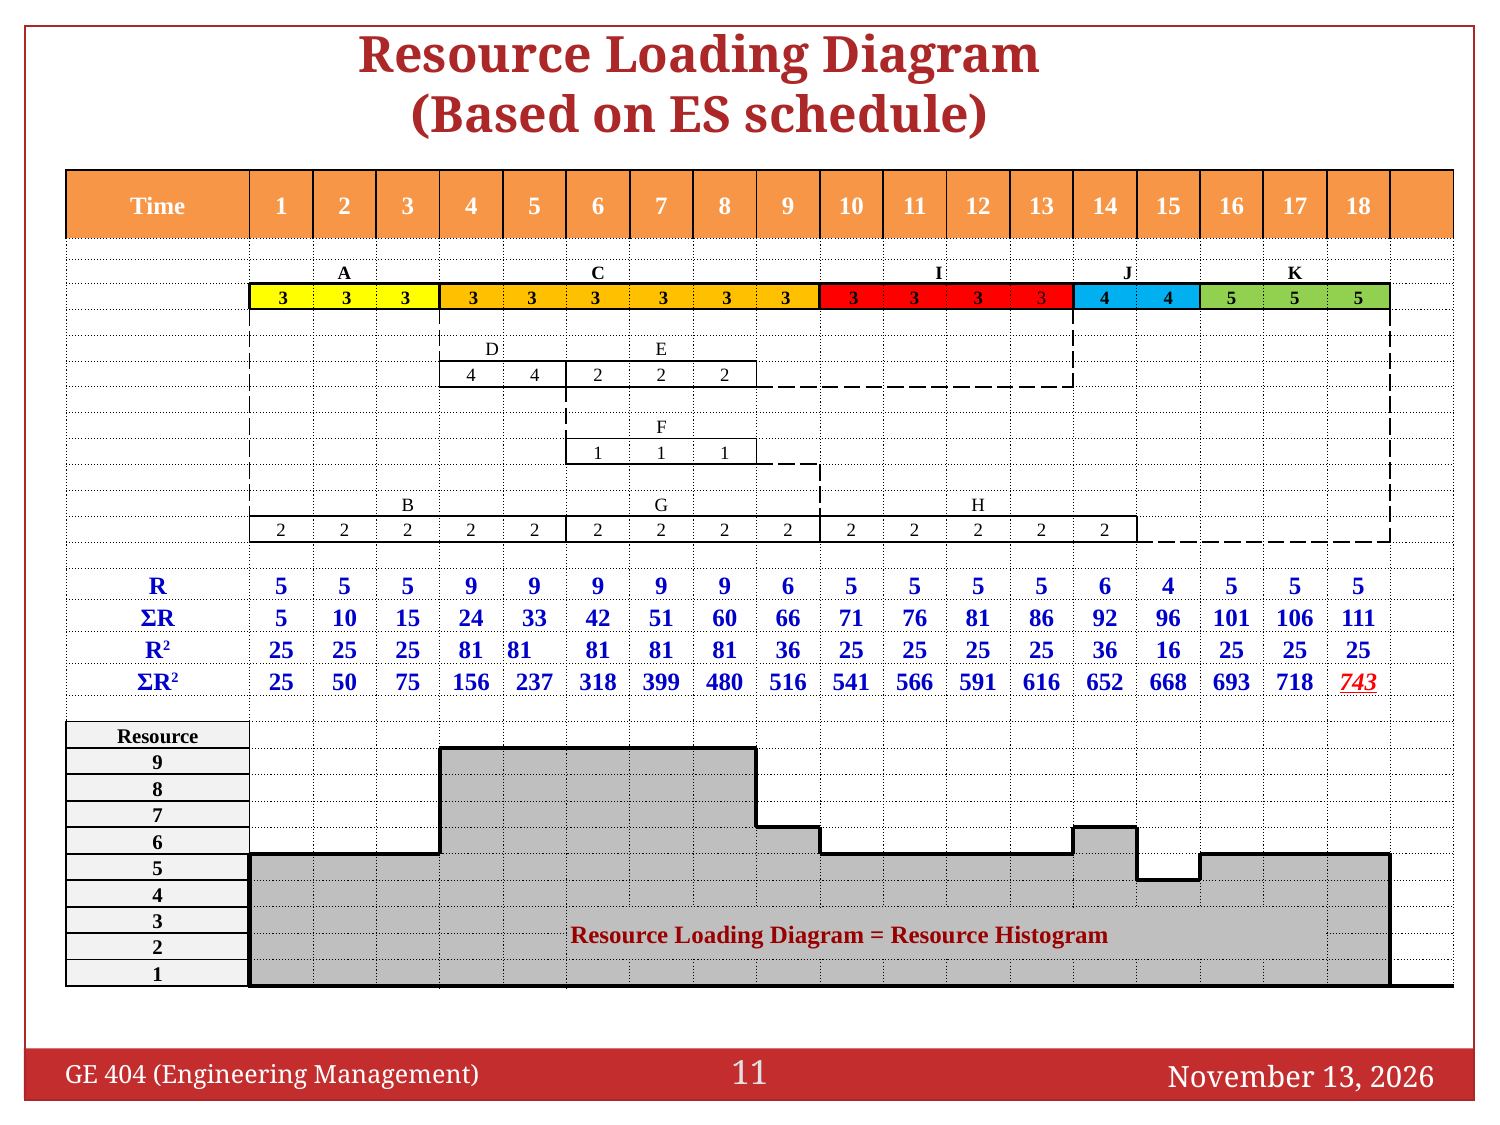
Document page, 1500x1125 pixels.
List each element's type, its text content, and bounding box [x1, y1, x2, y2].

table_cell [947, 774, 1010, 801]
table_cell [1263, 801, 1327, 827]
table_cell [756, 335, 820, 361]
table_cell 25 [313, 632, 376, 664]
table_cell [503, 438, 565, 464]
table_cell [503, 880, 566, 907]
table_cell [693, 721, 756, 746]
table_cell [1010, 827, 1071, 852]
table_cell [630, 721, 693, 746]
table_cell [1200, 490, 1263, 516]
table_cell [883, 464, 947, 490]
table_cell [1263, 335, 1327, 361]
table_cell [1073, 748, 1137, 774]
table_cell 5 [250, 600, 313, 632]
table_cell [1200, 516, 1263, 542]
table_cell I [883, 259, 947, 282]
table_cell [503, 335, 566, 360]
table_cell [1390, 464, 1453, 490]
table_cell 76 [883, 600, 947, 632]
table_cell [503, 259, 566, 282]
table_cell [883, 413, 947, 438]
table_cell [440, 310, 503, 335]
table_cell [1137, 490, 1200, 516]
table_cell 591 [947, 664, 1010, 696]
table_cell [313, 696, 376, 721]
table_cell 92 [1073, 600, 1137, 632]
table_cell [1390, 827, 1453, 854]
table_cell [947, 310, 1010, 335]
table_cell 4 [503, 362, 565, 386]
table_cell [1010, 774, 1073, 801]
table_cell [1075, 829, 1135, 854]
table_cell 5 [67, 855, 247, 879]
table_cell [1073, 960, 1137, 984]
table_cell 516 [756, 664, 820, 696]
table_header 15 [1138, 171, 1199, 238]
table_cell [820, 238, 883, 259]
table_cell [66, 361, 250, 387]
table_cell [630, 696, 693, 721]
table_cell 106 [1263, 600, 1327, 632]
table_cell [756, 387, 820, 413]
table_cell [947, 827, 1010, 852]
table_cell [566, 335, 630, 360]
table_cell [1010, 310, 1073, 335]
table_cell [1327, 310, 1390, 335]
table_cell [758, 774, 820, 801]
table_cell [66, 413, 250, 438]
table_cell [883, 748, 947, 774]
table_cell [757, 361, 820, 387]
table_cell Resource Loading Diagram = Resource Histogram [566, 907, 1327, 960]
table_cell [1073, 438, 1137, 464]
table_cell 50 [313, 664, 376, 696]
table_cell [1390, 568, 1453, 600]
table_cell [630, 801, 693, 827]
table_cell [566, 490, 630, 515]
table_cell [1200, 464, 1263, 490]
table_cell [376, 774, 438, 801]
table_cell [1327, 801, 1390, 827]
table_header 4 [440, 171, 502, 238]
table_cell 5 [1263, 568, 1327, 600]
table_cell [66, 696, 250, 721]
table_cell [313, 801, 376, 827]
table_cell 2 [756, 517, 819, 541]
table_cell 2 [567, 517, 630, 541]
table_cell [313, 933, 376, 960]
table_cell 33 [503, 600, 566, 632]
table_cell 718 [1263, 664, 1327, 696]
table_cell [1073, 854, 1135, 880]
table_cell [1137, 748, 1200, 774]
table_cell [376, 464, 440, 490]
table_cell [1263, 413, 1327, 438]
table_cell 42 [566, 600, 630, 632]
table_cell [566, 238, 630, 259]
table_cell 25 [820, 632, 883, 664]
table_cell [250, 438, 313, 464]
table_cell [1390, 238, 1453, 259]
table_cell [1327, 238, 1390, 259]
table_header Time [67, 171, 249, 238]
table_cell [440, 438, 503, 464]
table_cell [693, 854, 756, 880]
table_cell [376, 827, 438, 852]
table_cell 25 [1327, 632, 1390, 664]
table_cell [503, 774, 566, 801]
table_cell 60 [693, 600, 756, 632]
table_cell [503, 696, 566, 721]
table_cell [503, 827, 566, 854]
table_cell [947, 801, 1010, 827]
table_cell [1200, 387, 1263, 413]
table_cell [66, 490, 250, 516]
table_cell [566, 543, 630, 568]
table_cell [820, 490, 883, 515]
table_cell [313, 464, 376, 490]
table_cell [1137, 774, 1200, 801]
table_cell 480 [693, 664, 756, 696]
table_cell [1263, 696, 1327, 721]
table_cell 3 [693, 285, 756, 308]
table_cell 24 [440, 600, 503, 632]
table_cell 3 [883, 285, 947, 308]
table_cell [630, 465, 693, 490]
table_cell [503, 933, 566, 960]
table_cell [1390, 490, 1453, 516]
table_cell 25 [883, 632, 947, 664]
table_cell [693, 801, 754, 827]
table_cell [1200, 238, 1263, 259]
table_cell [1327, 827, 1390, 852]
table_cell [66, 259, 250, 283]
table_cell [440, 907, 503, 933]
table_cell [250, 310, 313, 335]
table_cell [250, 238, 313, 259]
table_cell [1010, 413, 1073, 438]
table_cell A [313, 259, 376, 282]
table_cell [1200, 335, 1263, 361]
table_cell [376, 259, 440, 282]
table_cell [313, 413, 376, 438]
table_cell [693, 335, 756, 360]
table_cell 96 [1137, 600, 1200, 632]
table_cell [440, 543, 503, 568]
table_cell [1327, 721, 1390, 748]
table_cell [566, 388, 630, 413]
table_cell 81 [630, 632, 693, 664]
table_cell [313, 238, 376, 259]
table_cell [883, 960, 947, 984]
table_cell 75 [376, 664, 440, 696]
table_cell 2 [313, 517, 376, 541]
table_cell [376, 856, 440, 880]
table_cell 9 [440, 568, 503, 600]
table_cell [756, 413, 820, 438]
table_cell [1392, 960, 1453, 984]
table_cell [1137, 801, 1200, 827]
table_cell [442, 827, 503, 854]
table_cell [66, 438, 250, 464]
table_cell [442, 774, 503, 801]
table_cell [1137, 238, 1200, 259]
table_cell [1327, 748, 1390, 774]
table_cell [1392, 907, 1453, 933]
table_cell [1263, 542, 1327, 568]
table_cell [1139, 827, 1200, 854]
table_cell 693 [1200, 664, 1263, 696]
table_cell [1263, 464, 1327, 490]
table_cell [1327, 361, 1390, 387]
table_cell [1390, 542, 1453, 568]
table_cell [252, 856, 313, 880]
table_cell [376, 438, 440, 464]
table_cell 25 [947, 632, 1010, 664]
table_cell 5 [1263, 285, 1327, 308]
table_cell [1010, 361, 1073, 387]
table_cell [1010, 880, 1073, 907]
table_cell 3 [821, 285, 883, 308]
table_cell E [630, 335, 693, 360]
table_cell [1200, 721, 1263, 748]
table_cell 3 [947, 285, 1010, 308]
table_cell [1010, 238, 1073, 259]
table_cell [820, 464, 883, 490]
table_cell [947, 748, 1010, 774]
table_cell [630, 310, 693, 335]
table_cell [1200, 827, 1263, 852]
table_cell 3 [251, 285, 313, 308]
table_cell 3 [441, 285, 503, 308]
table_cell 5 [820, 568, 883, 600]
table_cell [566, 827, 630, 854]
table_cell 9 [67, 749, 249, 773]
table_cell [250, 361, 313, 387]
table_cell 9 [566, 568, 630, 600]
table_cell 3 [566, 285, 630, 308]
table_cell [1390, 361, 1453, 387]
table_cell [250, 774, 313, 801]
table_cell 10 [313, 600, 376, 632]
table_cell [1137, 259, 1200, 282]
table_cell [1327, 413, 1390, 438]
table_cell [756, 464, 820, 490]
table_cell [313, 490, 376, 515]
slide_number 11 [699, 1037, 800, 1110]
table_cell [947, 335, 1010, 361]
table_cell 3 [376, 285, 438, 308]
table_cell [252, 880, 313, 907]
table_cell [820, 696, 883, 721]
table_cell [313, 774, 376, 801]
table_cell [1327, 490, 1390, 516]
table_cell [503, 960, 566, 984]
table_cell [1200, 696, 1263, 721]
table_cell [440, 933, 503, 960]
table_cell [1202, 856, 1263, 880]
table_cell [1200, 542, 1263, 568]
table_cell 2 [630, 517, 693, 541]
table_cell 399 [630, 664, 693, 696]
table_cell [1390, 801, 1453, 827]
table_cell [758, 801, 820, 825]
table_cell 5 [1200, 568, 1263, 600]
table_cell [566, 801, 630, 827]
table_cell 7 [67, 802, 249, 826]
table_cell [1010, 438, 1073, 464]
table_cell [1263, 387, 1327, 413]
table_cell [947, 259, 1010, 282]
table_cell [693, 827, 756, 854]
table_cell [250, 696, 313, 721]
table_cell [1137, 721, 1200, 748]
table_cell 81 [503, 632, 566, 664]
table_cell [630, 388, 693, 413]
table_cell 6 [1073, 568, 1137, 600]
table_cell 3 [67, 908, 247, 932]
table_cell 2 [821, 517, 883, 541]
table_cell Resource [67, 722, 249, 747]
table_cell 2 [250, 517, 313, 541]
table_cell [1137, 335, 1200, 361]
table_cell 2 [376, 517, 440, 541]
table_cell [820, 856, 883, 880]
table_cell [376, 907, 440, 933]
table_cell [376, 387, 440, 413]
table_cell [1327, 933, 1388, 960]
table_cell 2 [947, 517, 1010, 541]
table_cell [566, 880, 630, 907]
table_cell [820, 774, 883, 801]
table_cell 541 [820, 664, 883, 696]
table_cell [566, 774, 630, 801]
table_cell R [66, 568, 250, 600]
table_cell [693, 880, 756, 907]
table_cell [1391, 283, 1453, 309]
table_cell 6 [756, 568, 820, 600]
table_cell [756, 721, 820, 748]
table_cell [1390, 259, 1453, 283]
table_cell [820, 335, 883, 361]
table_cell [313, 907, 376, 933]
table_cell [1200, 438, 1263, 464]
table_cell [1073, 335, 1137, 361]
table_cell [1010, 960, 1073, 984]
table_cell [630, 880, 693, 907]
table_cell [1073, 880, 1137, 907]
table_cell [883, 361, 947, 387]
table_cell [1200, 310, 1263, 335]
table_cell [313, 438, 376, 464]
table_cell [1327, 542, 1390, 568]
table_cell [1073, 801, 1137, 825]
table_cell [630, 854, 693, 880]
table_cell 81 [566, 632, 630, 664]
table_cell [503, 490, 566, 515]
table_cell 25 [1010, 632, 1073, 664]
table_cell [1137, 438, 1200, 464]
table_cell [1327, 387, 1390, 413]
table_cell [1390, 335, 1453, 361]
table_cell 4 [67, 881, 247, 906]
table_cell [1137, 464, 1200, 490]
table_cell 36 [1073, 632, 1137, 664]
table_cell [693, 310, 756, 335]
table_header 1 [250, 171, 312, 238]
table_cell 1 [567, 439, 630, 463]
table_cell [1390, 696, 1453, 721]
table_cell [1073, 310, 1137, 335]
table_cell 1 [630, 439, 693, 463]
table_cell [566, 310, 630, 335]
table_cell [1073, 721, 1137, 748]
table_cell [820, 259, 883, 282]
table_cell [313, 387, 376, 413]
table_cell [1010, 259, 1073, 282]
table_cell [376, 335, 440, 361]
table_cell 5 [250, 568, 313, 600]
table_cell 3 [313, 285, 376, 308]
table_cell [250, 801, 313, 827]
table_cell [376, 238, 440, 259]
table_cell 2 [67, 934, 247, 959]
table_cell [1263, 361, 1327, 387]
table_cell C [566, 259, 630, 282]
table_cell 237 [503, 664, 566, 696]
table_cell [440, 413, 503, 438]
table_cell [440, 880, 503, 907]
table_cell [1263, 960, 1327, 984]
table_cell [1327, 259, 1390, 282]
table_cell 81 [947, 600, 1010, 632]
table_cell [313, 827, 376, 852]
table_cell 1 [693, 439, 756, 463]
table_cell [756, 543, 820, 568]
table_cell [440, 696, 503, 721]
table_header 17 [1264, 171, 1326, 238]
table_cell [883, 438, 947, 464]
table_cell [1010, 801, 1073, 827]
table_cell 2 [693, 517, 756, 541]
table_cell [822, 827, 883, 852]
table_cell [252, 933, 313, 960]
table_cell 9 [630, 568, 693, 600]
table_header 14 [1074, 171, 1136, 238]
table_cell [1263, 827, 1327, 852]
table_cell ΣR2 [66, 664, 250, 696]
table_cell 5 [947, 568, 1010, 600]
table_cell [440, 388, 503, 413]
table_cell 25 [376, 632, 440, 664]
table_cell [1263, 490, 1327, 516]
table_cell [1073, 238, 1137, 259]
table_cell [1327, 774, 1390, 801]
table_header 13 [1011, 171, 1072, 238]
table_cell [1263, 516, 1327, 542]
table_cell 2 [630, 362, 693, 386]
table_cell [693, 388, 756, 413]
table_cell 5 [1327, 285, 1389, 308]
table_cell [1263, 438, 1327, 464]
table_cell [250, 543, 313, 568]
table_cell [313, 721, 376, 748]
table_cell [630, 238, 693, 259]
table_cell [1010, 543, 1073, 568]
table_cell [250, 721, 313, 748]
table_cell [756, 238, 820, 259]
table_cell [66, 542, 250, 568]
table_cell 81 [693, 632, 756, 664]
table_cell 4 [1075, 285, 1137, 308]
table_cell 36 [756, 632, 820, 664]
table_cell [1073, 464, 1137, 490]
table_cell [1327, 907, 1388, 933]
table_cell [1200, 748, 1263, 774]
table_cell [66, 335, 250, 361]
table_header 6 [567, 171, 629, 238]
table_cell 2 [440, 517, 503, 541]
table_cell [1073, 490, 1137, 515]
table_header 7 [631, 171, 692, 238]
table_cell [376, 413, 440, 438]
table_cell [1073, 696, 1137, 721]
table_cell 156 [440, 664, 503, 696]
table_cell D [440, 335, 503, 360]
table_cell [313, 310, 376, 335]
table_cell [820, 960, 883, 984]
table_cell [442, 801, 503, 827]
table_cell [1390, 721, 1453, 748]
table_cell 6 [67, 828, 249, 853]
table_cell 318 [566, 664, 630, 696]
table_cell [66, 309, 250, 335]
table_cell [376, 880, 440, 907]
table_cell [947, 960, 1010, 984]
table_cell [820, 310, 883, 335]
table_cell [1263, 721, 1327, 748]
table_cell 2 [567, 362, 630, 386]
table_cell [252, 960, 313, 984]
table_cell [1390, 309, 1453, 335]
table_cell [693, 960, 756, 984]
table_cell [756, 880, 820, 907]
table_header 16 [1201, 171, 1262, 238]
table_cell [566, 721, 630, 746]
table_cell [376, 801, 438, 827]
table_cell [1327, 856, 1388, 880]
table_cell 25 [1200, 632, 1263, 664]
table_cell [947, 880, 1010, 907]
table_cell [820, 543, 883, 568]
table_cell [1073, 413, 1137, 438]
table_cell [503, 238, 566, 259]
table_cell [883, 543, 947, 568]
table_cell 5 [313, 568, 376, 600]
table_cell [313, 880, 376, 907]
table_cell [376, 696, 440, 721]
table_cell 3 [630, 285, 693, 308]
table_cell [1200, 361, 1263, 387]
table_cell 2 [693, 362, 756, 386]
table_cell [1200, 801, 1263, 827]
table_cell 743 [1327, 664, 1390, 696]
table_cell [947, 721, 1010, 748]
table_cell [1327, 696, 1390, 721]
table_cell [1073, 361, 1137, 387]
table_cell [1137, 960, 1200, 984]
table_cell [1263, 774, 1327, 801]
table_cell [820, 413, 883, 438]
table_cell [756, 960, 820, 984]
table_cell [1137, 542, 1200, 568]
table_cell [1200, 774, 1263, 801]
table_cell 9 [693, 568, 756, 600]
table_cell [947, 543, 1010, 568]
table_cell [693, 465, 756, 490]
table_cell [1200, 880, 1263, 907]
table_cell 566 [883, 664, 947, 696]
table_cell [1263, 748, 1327, 774]
table_cell 9 [503, 568, 566, 600]
table_cell [250, 259, 313, 282]
table_cell 71 [820, 600, 883, 632]
table_cell [820, 880, 883, 907]
table_cell [440, 721, 503, 746]
table_cell [1200, 960, 1263, 984]
table_cell [883, 721, 947, 748]
table_cell [820, 361, 883, 387]
table_cell [693, 543, 756, 568]
table_cell J [1073, 259, 1137, 282]
table_cell 5 [883, 568, 947, 600]
table_cell [1010, 748, 1073, 774]
table_cell [250, 387, 313, 413]
table_cell [883, 880, 947, 907]
table_cell [756, 696, 820, 721]
table_cell [440, 960, 503, 984]
table_cell [503, 310, 566, 335]
table_cell [1073, 774, 1137, 801]
table_cell [883, 696, 947, 721]
table_cell 5 [376, 568, 440, 600]
table_cell [1137, 310, 1200, 335]
table_cell [376, 721, 440, 748]
table_cell 4 [1137, 285, 1199, 308]
table_cell [947, 238, 1010, 259]
table_cell 51 [630, 600, 693, 632]
table_cell 4 [440, 362, 503, 386]
table_cell [758, 748, 820, 774]
table_cell [1010, 387, 1073, 413]
table_cell 1 [67, 960, 247, 985]
table_cell [630, 827, 693, 854]
table_cell [503, 543, 566, 568]
table_cell 15 [376, 600, 440, 632]
table_cell 66 [756, 600, 820, 632]
table_cell [250, 413, 313, 438]
table_cell [630, 750, 693, 774]
table_header 9 [757, 171, 819, 238]
table_cell [250, 335, 313, 361]
table_cell [883, 774, 947, 801]
table_cell [756, 310, 820, 335]
table_cell 2 [883, 517, 947, 541]
table_cell [1200, 413, 1263, 438]
table_cell [630, 259, 693, 282]
table_cell [566, 960, 630, 984]
table_cell [313, 960, 376, 984]
table_cell B [376, 490, 440, 515]
table_cell [693, 259, 756, 282]
table_cell [1138, 516, 1200, 542]
table_cell [820, 438, 883, 464]
table_cell [883, 827, 947, 852]
table_header 2 [314, 171, 375, 238]
table_cell [820, 748, 883, 774]
table_header 18 [1328, 171, 1389, 238]
table_cell [820, 387, 883, 413]
table_cell [376, 960, 440, 984]
table_cell [1392, 854, 1453, 880]
table_cell [250, 464, 313, 490]
table_cell [1327, 335, 1390, 361]
table_cell [883, 490, 947, 515]
table_cell 616 [1010, 664, 1073, 696]
table_cell [503, 750, 566, 774]
table_cell [503, 464, 566, 490]
table_cell H [947, 490, 1010, 515]
table_cell [757, 438, 820, 464]
table_cell 16 [1137, 632, 1200, 664]
table_cell [820, 801, 883, 827]
table_cell [1010, 490, 1073, 515]
table_cell [883, 856, 947, 880]
table_cell 25 [250, 664, 313, 696]
table_cell [66, 516, 249, 542]
table_cell [440, 854, 503, 880]
table_cell [503, 721, 566, 746]
table_cell [376, 933, 440, 960]
table_cell [250, 748, 313, 774]
table_header 3 [377, 171, 439, 238]
table_cell [947, 413, 1010, 438]
table_cell [566, 696, 630, 721]
table_cell [693, 238, 756, 259]
table_cell [1010, 696, 1073, 721]
table_cell 4 [1137, 568, 1200, 600]
table_cell [566, 854, 630, 880]
table_cell [1390, 413, 1453, 438]
table_cell [566, 413, 630, 438]
table_cell [1010, 464, 1073, 490]
table_header 8 [694, 171, 756, 238]
table_cell 3 [1010, 285, 1072, 308]
table_cell [1263, 856, 1327, 880]
table_cell [1010, 335, 1073, 361]
table_cell ΣR [66, 600, 250, 632]
table_cell [1327, 880, 1388, 907]
table_cell K [1263, 259, 1327, 282]
table_cell [883, 238, 947, 259]
table_cell [693, 490, 756, 515]
table_cell [503, 907, 566, 933]
table_cell [1390, 664, 1453, 696]
table_cell 2 [503, 517, 565, 541]
table_cell [1390, 600, 1453, 632]
table_cell [440, 490, 503, 515]
table_cell [376, 748, 438, 774]
table_cell [1327, 464, 1390, 490]
table_cell [693, 774, 754, 801]
table_cell [883, 335, 947, 361]
table_cell [883, 387, 947, 413]
table_cell [440, 259, 503, 282]
table_cell 5 [1010, 568, 1073, 600]
table_cell [250, 827, 313, 852]
table_cell 3 [503, 285, 566, 308]
table_cell [1073, 543, 1137, 568]
table_cell [1137, 696, 1200, 721]
table_cell [376, 361, 439, 387]
table_cell [1073, 387, 1137, 413]
table_cell [1010, 721, 1073, 748]
table_cell [66, 283, 248, 309]
table_cell 25 [1263, 632, 1327, 664]
table_cell 2 [1010, 517, 1073, 541]
table_header 5 [504, 171, 565, 238]
table_cell R2 [66, 632, 250, 664]
table_cell [1263, 880, 1327, 907]
table_cell [1137, 387, 1200, 413]
table_cell [1200, 259, 1263, 282]
table_cell [1137, 361, 1200, 387]
table_cell 86 [1010, 600, 1073, 632]
table_cell [693, 413, 756, 438]
table_header [1391, 171, 1453, 238]
table_cell [566, 750, 630, 774]
table_cell [1390, 438, 1453, 464]
table_cell [883, 310, 947, 335]
table_cell [1390, 632, 1453, 664]
table_cell 5 [1327, 568, 1390, 600]
table_cell [66, 238, 250, 259]
table_cell 8 [67, 775, 249, 800]
table_cell [947, 387, 1010, 413]
table_cell [1327, 516, 1390, 542]
table_cell [313, 856, 376, 880]
table_cell [947, 361, 1010, 387]
table_cell [756, 829, 818, 854]
table_cell 81 [440, 632, 503, 664]
table_cell [1327, 960, 1388, 984]
table_cell [756, 854, 820, 880]
table_cell [376, 310, 440, 335]
table_cell [883, 801, 947, 827]
table_cell [693, 750, 754, 774]
table_cell [313, 335, 376, 361]
table_cell [1392, 933, 1453, 960]
table_cell F [630, 413, 693, 438]
table_cell [503, 388, 566, 413]
table_cell [376, 543, 440, 568]
table_cell [440, 464, 503, 490]
table_cell [947, 696, 1010, 721]
table_cell [630, 960, 693, 984]
table_cell [440, 238, 503, 259]
table_cell [693, 696, 756, 721]
table_cell 3 [756, 285, 818, 308]
table_cell [66, 464, 250, 490]
table_cell [1139, 854, 1198, 878]
table_cell [442, 750, 503, 774]
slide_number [950, 1050, 1450, 1111]
table_cell [756, 490, 820, 515]
table_cell [1263, 310, 1327, 335]
table_cell [313, 361, 376, 387]
table_cell 101 [1200, 600, 1263, 632]
table_cell [1392, 880, 1453, 907]
table_cell [1390, 516, 1453, 542]
footer GE 404 (Engineering Management) [50, 1051, 638, 1112]
table_cell [250, 490, 313, 515]
table_cell [1263, 238, 1327, 259]
table_cell [630, 543, 693, 568]
table_cell [66, 387, 250, 413]
table_cell [630, 774, 693, 801]
table_cell 111 [1327, 600, 1390, 632]
table_cell 25 [250, 632, 313, 664]
table_cell [503, 413, 566, 438]
table_cell [503, 801, 566, 827]
table_cell [947, 856, 1010, 880]
table_cell [947, 438, 1010, 464]
table_cell [1390, 774, 1453, 801]
table_cell [1327, 438, 1390, 464]
table_header 12 [947, 171, 1009, 238]
table_cell [1390, 748, 1453, 774]
table_cell G [630, 490, 693, 515]
table_cell 5 [1201, 285, 1263, 308]
table_cell [313, 543, 376, 568]
table_cell 2 [1073, 517, 1136, 541]
table_cell [1137, 413, 1200, 438]
table_cell 652 [1073, 664, 1137, 696]
table_cell [1390, 387, 1453, 413]
table_cell [947, 464, 1010, 490]
table_cell [1137, 882, 1200, 907]
table_header 10 [821, 171, 882, 238]
table_cell [252, 907, 313, 933]
table_cell [1010, 856, 1073, 880]
table_header 11 [884, 171, 946, 238]
table_cell [566, 465, 630, 490]
table_cell 668 [1137, 664, 1200, 696]
table_cell [820, 721, 883, 748]
title Resource Loading Diagram (Based on ES schedule) [0, 37, 1400, 150]
table_cell [756, 259, 820, 282]
table_cell [313, 748, 376, 774]
table_cell [503, 854, 566, 880]
